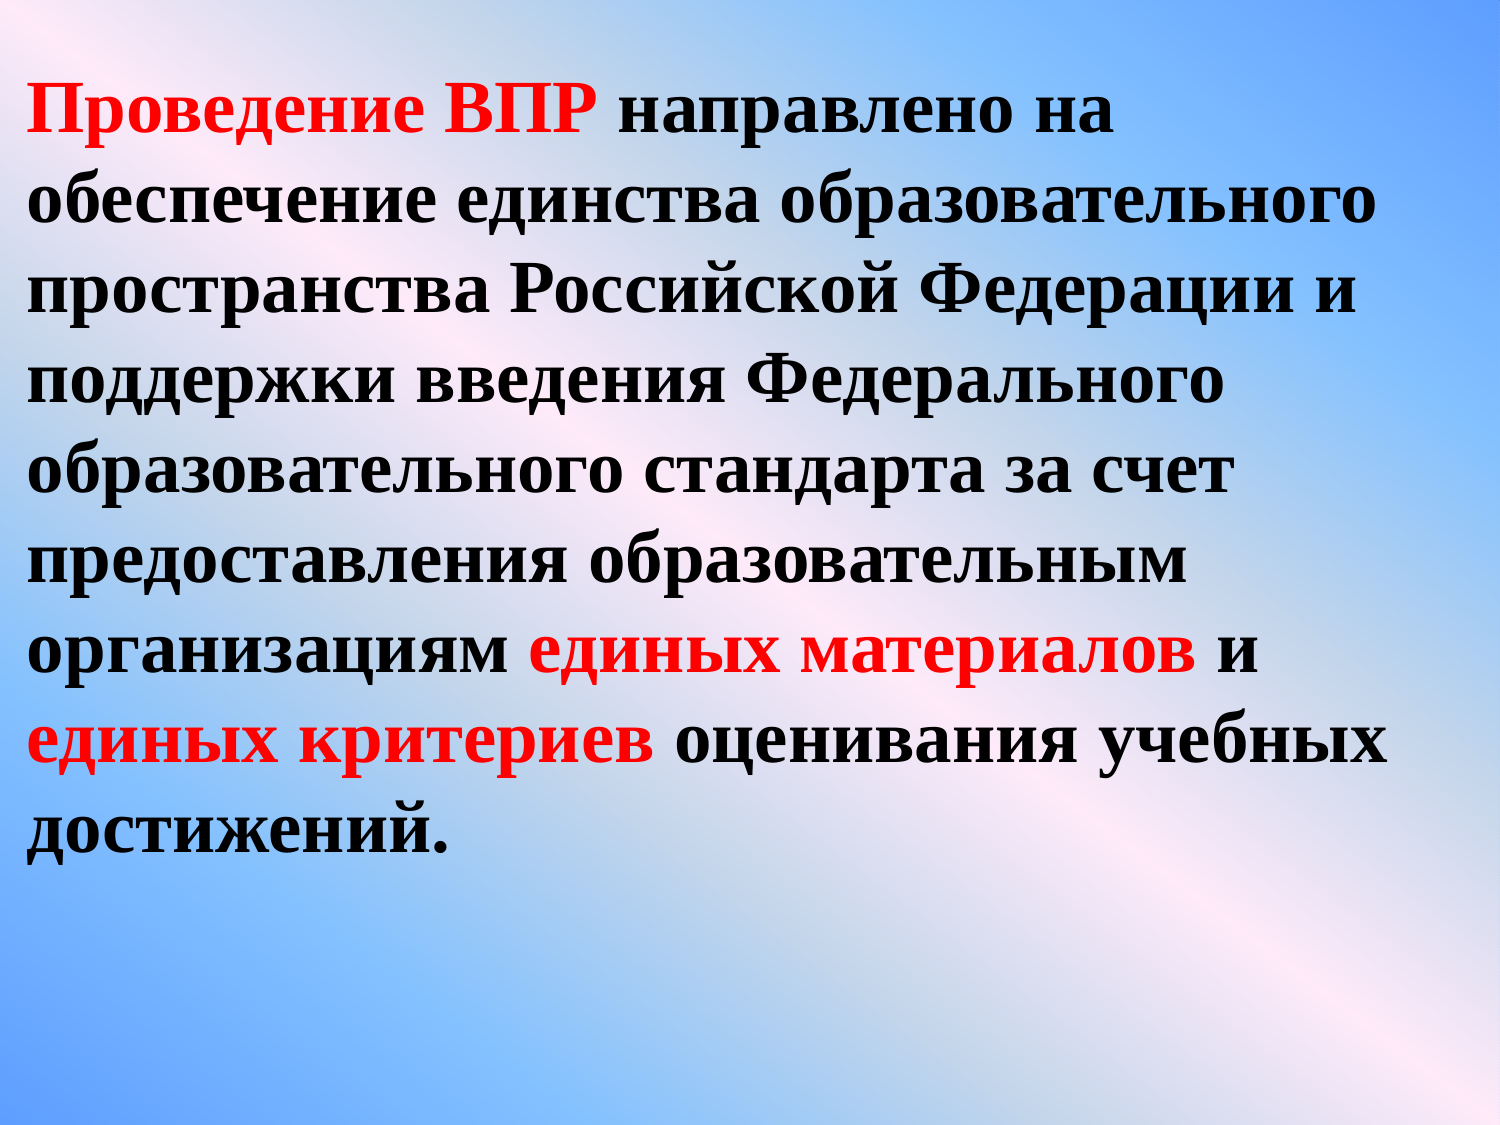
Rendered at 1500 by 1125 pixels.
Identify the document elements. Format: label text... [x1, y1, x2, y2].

text_box Проведение ВПР направлено на обеспечение единства образовательного пространства Российской Федерации и поддержки введения Федерального образовательного стандарта за счет предоставления образовательным организациям единых материалов и единых критериев оценивания учебных достижений. [12, 49, 1500, 875]
picture [0, 0, 1500, 1125]
